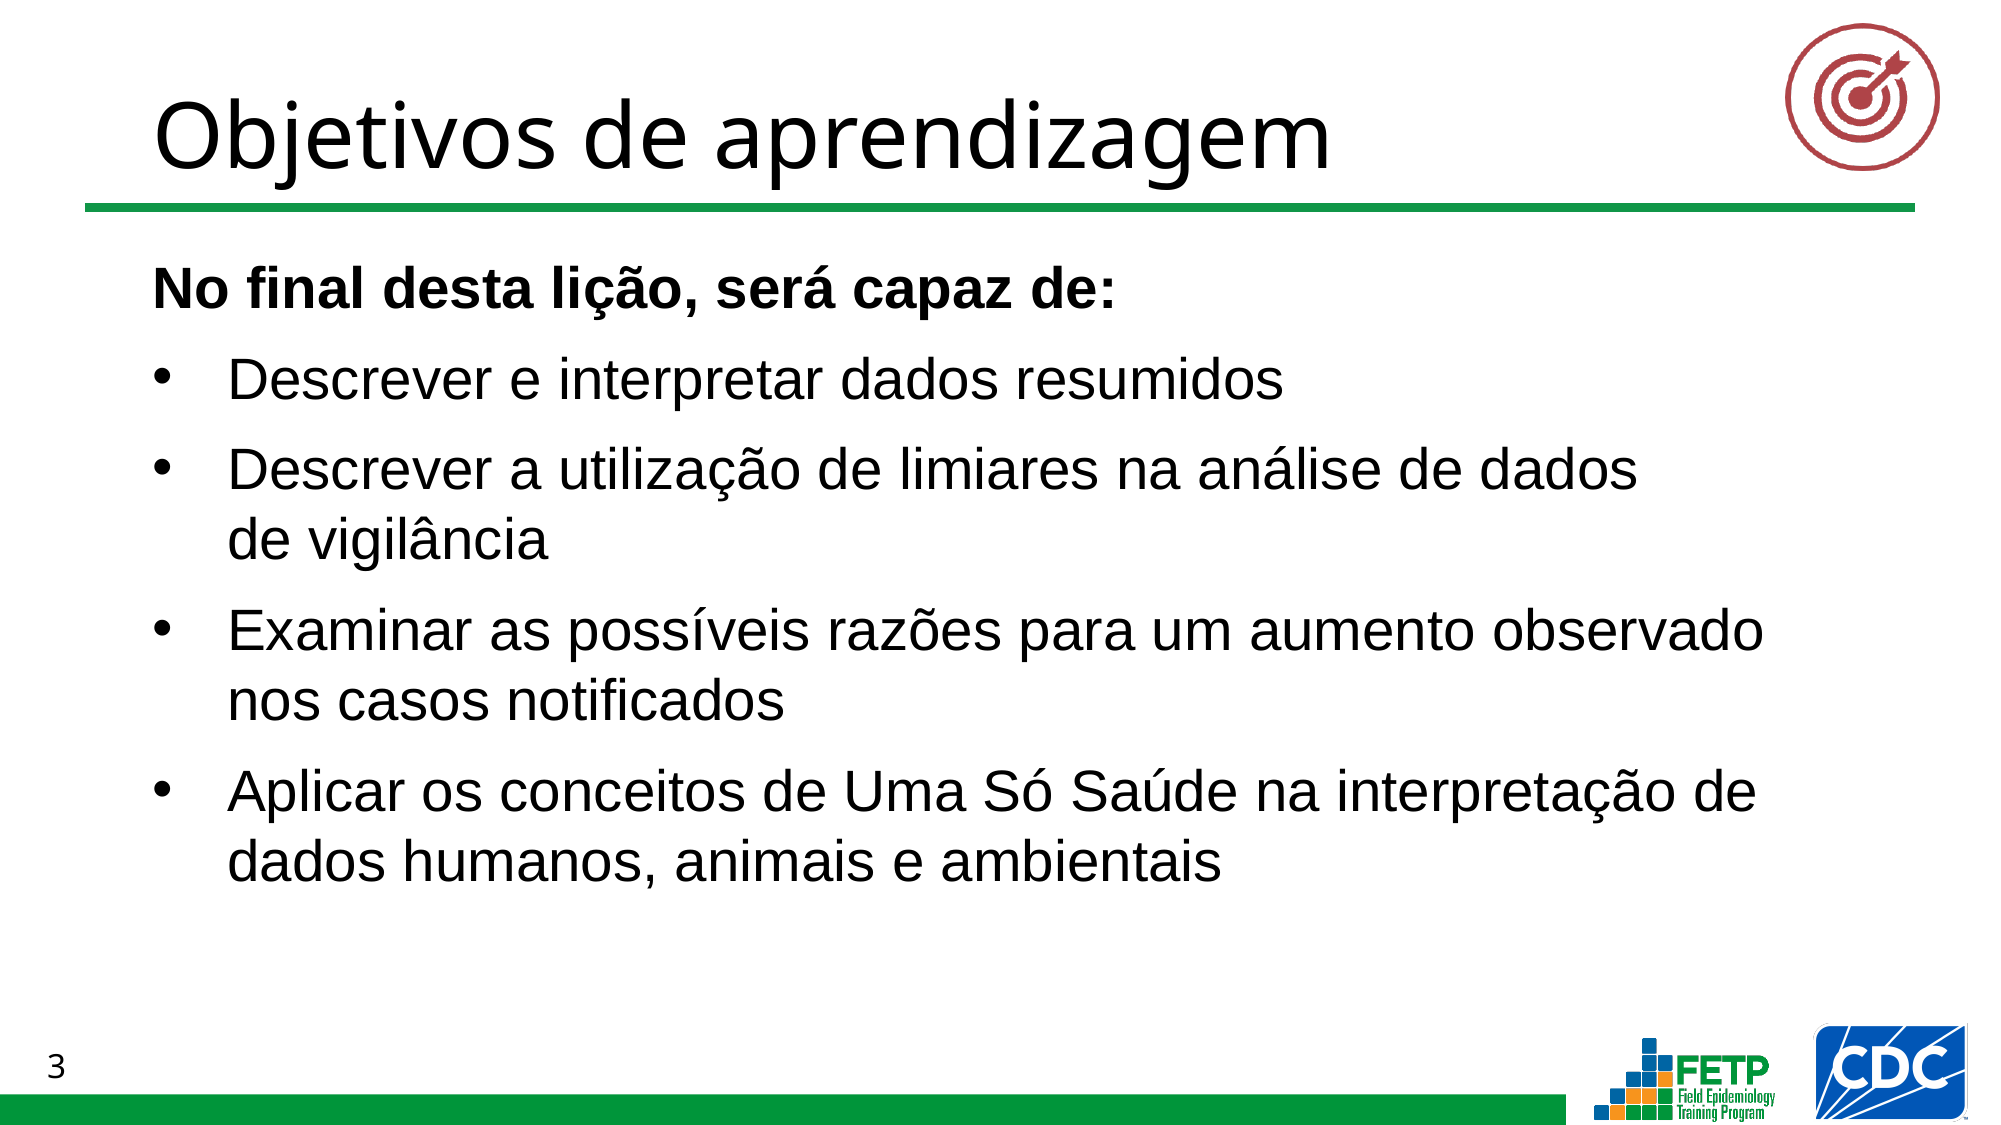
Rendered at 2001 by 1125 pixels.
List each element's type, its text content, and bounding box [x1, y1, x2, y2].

picture [1594, 1038, 1775, 1122]
picture [1785, 23, 1940, 171]
list No final desta lição, será capaz de: Descrever e interpretar dados resumidos Descrever a utilização de limiares na análise de dados de vigilância Examinar as possíveis razões para um aumento observado nos casos notificados Aplicar os conceitos de Uma Só Saúde na interpretação de dados humanos, animais e ambientais [137, 242, 1863, 1004]
picture [1813, 1023, 1968, 1122]
